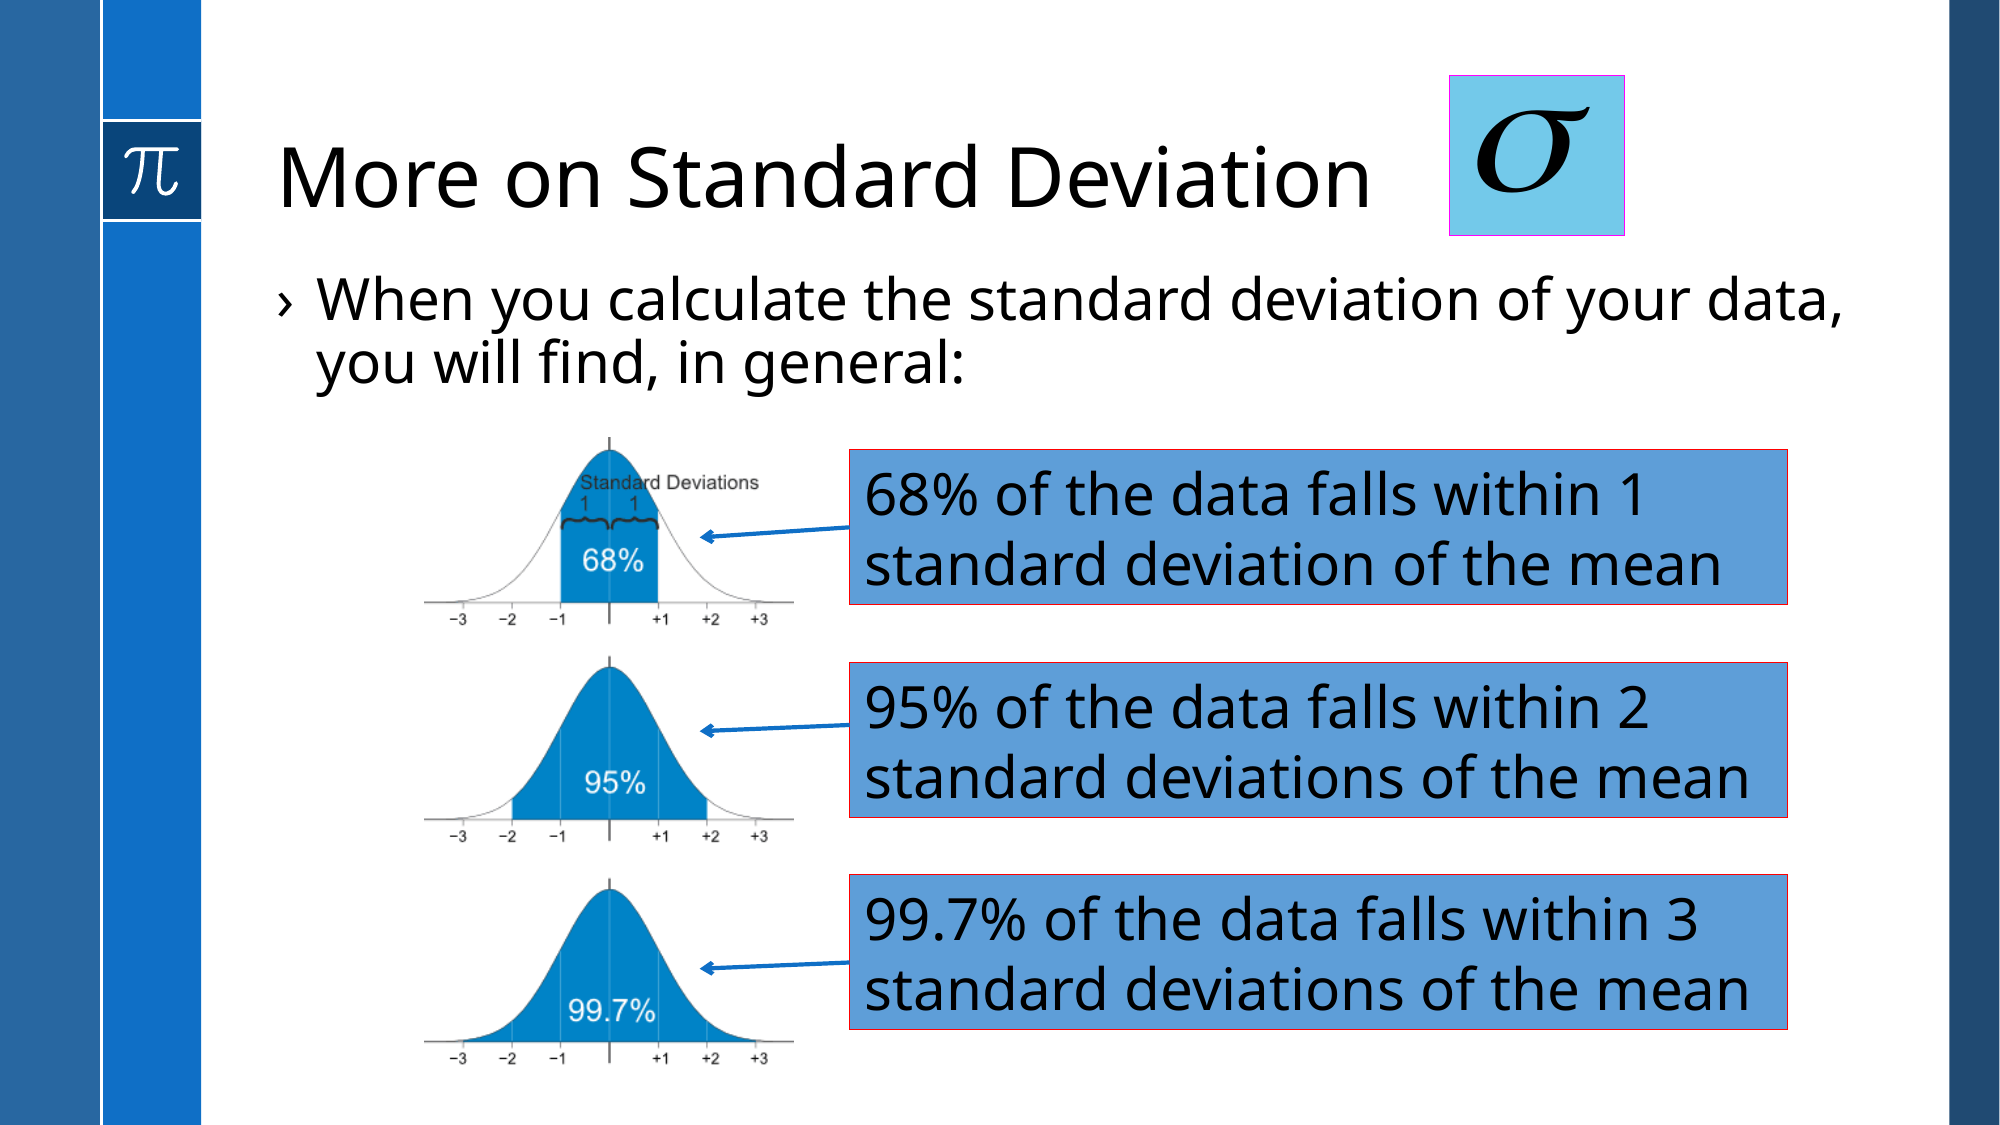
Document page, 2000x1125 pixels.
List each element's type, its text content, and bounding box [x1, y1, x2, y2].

text_box 99.7% of the data falls within 3 standard deviations of the mean [849, 874, 1788, 1030]
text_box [699, 531, 850, 538]
text_box 68% of the data falls within 1 standard deviation of the mean [849, 449, 1788, 605]
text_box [699, 962, 850, 969]
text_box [1449, 74, 1625, 236]
text_box 95% of the data falls within 2 standard deviations of the mean [849, 662, 1788, 818]
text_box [699, 724, 850, 732]
picture [424, 437, 794, 1071]
title More on Standard Deviation [261, 29, 1867, 233]
list When you calculate the standard deviation of your data, you will find, in general: [261, 262, 1867, 1013]
